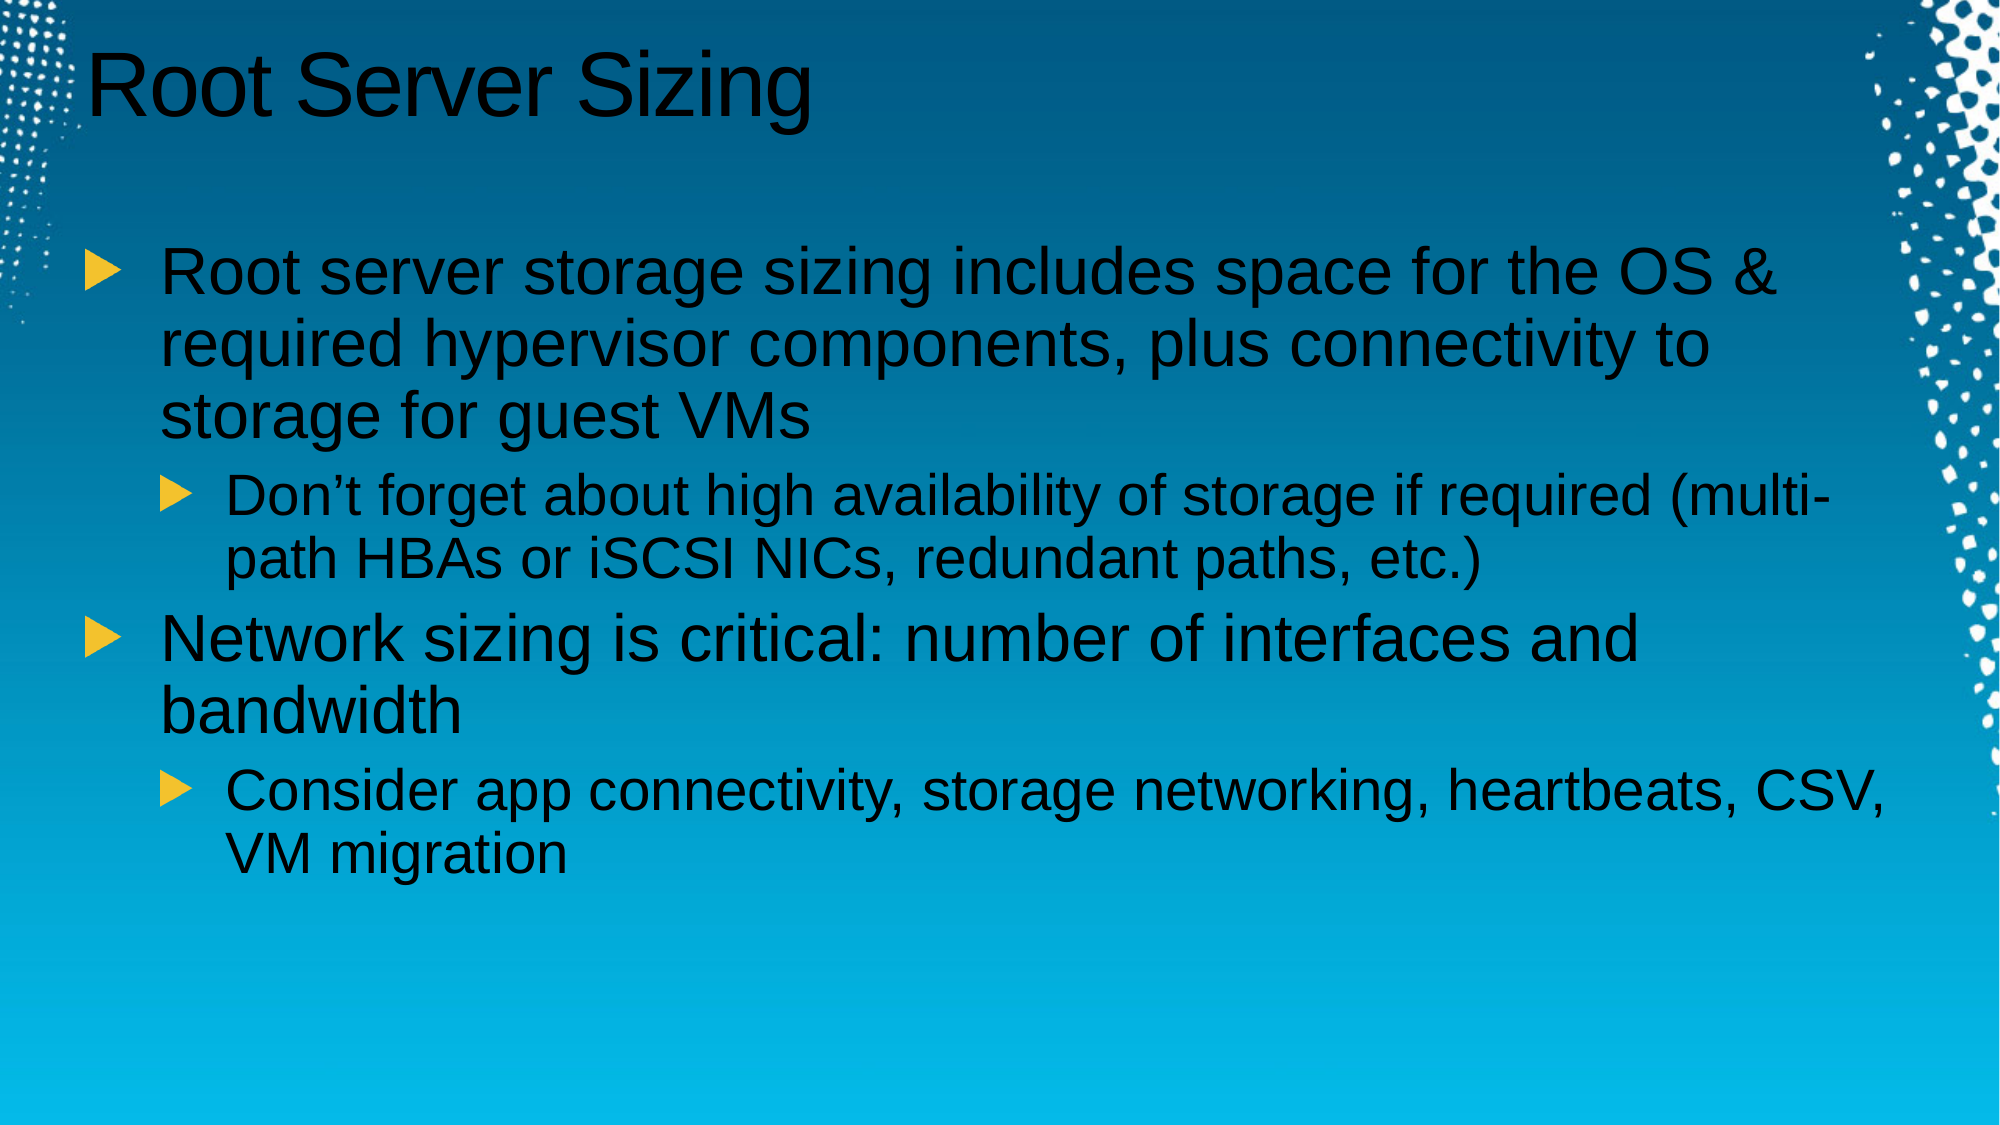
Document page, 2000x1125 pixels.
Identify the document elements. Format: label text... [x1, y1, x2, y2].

picture [1991, 747, 2000, 765]
picture [438, 562, 473, 577]
picture [18, 13, 26, 19]
picture [1968, 481, 1978, 492]
picture [1935, 0, 2000, 306]
picture [779, 774, 791, 809]
picture [508, 843, 533, 872]
picture [26, 57, 34, 68]
picture [1593, 780, 1609, 809]
picture [524, 562, 549, 577]
picture [926, 780, 948, 809]
picture [1898, 188, 1912, 198]
picture [1928, 399, 1939, 415]
picture [592, 780, 614, 809]
picture [1919, 367, 1930, 378]
picture [984, 627, 988, 660]
picture [167, 616, 201, 660]
picture [240, 562, 254, 577]
picture [968, 627, 972, 660]
picture [201, 698, 233, 732]
picture [441, 698, 458, 732]
picture [699, 780, 710, 809]
picture [1199, 774, 1211, 809]
picture [1935, 177, 1945, 189]
picture [1482, 627, 1508, 660]
picture [1960, 392, 1970, 403]
picture [249, 698, 266, 732]
picture [938, 562, 961, 577]
picture [1679, 774, 1691, 809]
picture [476, 837, 488, 872]
picture [1276, 619, 1291, 660]
picture [1068, 562, 1082, 577]
picture [270, 834, 307, 872]
picture [1892, 212, 1902, 216]
picture [38, 74, 47, 80]
picture [428, 843, 432, 872]
picture [432, 686, 437, 732]
picture [10, 69, 17, 78]
picture [1114, 627, 1118, 660]
picture [47, 0, 57, 10]
picture [541, 843, 545, 872]
picture [1972, 312, 1985, 322]
picture [161, 771, 190, 805]
picture [1616, 780, 1641, 809]
picture [1243, 627, 1247, 660]
picture [919, 626, 936, 660]
picture [0, 24, 9, 33]
picture [86, 250, 119, 289]
picture [427, 627, 453, 660]
picture [1963, 589, 1976, 607]
picture [41, 59, 48, 67]
picture [820, 626, 852, 660]
picture [1946, 155, 1961, 167]
picture [297, 686, 302, 732]
picture [1935, 431, 1946, 449]
picture [1930, 291, 1941, 297]
picture [1963, 535, 1977, 550]
picture [1549, 780, 1553, 809]
picture [1312, 562, 1334, 577]
picture [786, 626, 812, 660]
picture [1963, 278, 1976, 291]
picture [857, 562, 879, 577]
picture [475, 627, 500, 660]
picture [1585, 769, 1590, 809]
picture [1988, 547, 2000, 561]
picture [1237, 780, 1254, 809]
picture [1963, 335, 1972, 344]
picture [1941, 324, 1952, 332]
picture [1296, 626, 1325, 660]
picture [666, 780, 677, 809]
picture [362, 843, 372, 872]
picture [1120, 562, 1128, 577]
picture [1216, 780, 1237, 809]
picture [1649, 780, 1676, 809]
picture [1945, 213, 1955, 220]
picture [1374, 626, 1406, 660]
picture [212, 626, 241, 660]
picture [1992, 438, 2000, 448]
picture [9, 84, 15, 91]
picture [45, 16, 55, 24]
picture [1935, 379, 1948, 391]
picture [1313, 769, 1334, 809]
picture [1978, 517, 1987, 527]
picture [1572, 627, 1576, 660]
picture [310, 699, 354, 732]
picture [375, 698, 394, 732]
picture [1168, 562, 1176, 577]
picture [719, 780, 744, 809]
picture [1925, 141, 1935, 155]
picture [1802, 771, 1832, 809]
picture [397, 686, 402, 732]
picture [1984, 349, 1992, 357]
picture [344, 843, 356, 872]
picture [1581, 626, 1598, 660]
picture [751, 619, 766, 660]
picture [271, 780, 296, 809]
picture [1463, 780, 1474, 809]
picture [1004, 562, 1016, 577]
picture [281, 562, 289, 577]
picture [552, 843, 563, 872]
picture [1422, 562, 1444, 577]
picture [683, 626, 709, 660]
picture [0, 40, 9, 45]
picture [1970, 426, 1980, 436]
picture [444, 780, 448, 809]
picture [1698, 780, 1720, 809]
picture [1013, 626, 1028, 660]
picture [296, 562, 304, 577]
picture [16, 143, 21, 151]
picture [1938, 122, 1950, 133]
picture [808, 780, 833, 809]
picture [1230, 562, 1242, 577]
picture [1914, 308, 1929, 326]
picture [1260, 780, 1285, 809]
picture [316, 626, 345, 660]
picture [1983, 404, 1992, 414]
picture [1915, 109, 1924, 119]
picture [971, 562, 985, 577]
picture [1759, 771, 1792, 809]
picture [990, 562, 994, 577]
picture [1914, 164, 1923, 177]
picture [866, 780, 891, 821]
picture [606, 562, 636, 577]
picture [1366, 780, 1377, 809]
picture [355, 627, 359, 660]
picture [910, 627, 914, 660]
picture [13, 41, 25, 49]
picture [1952, 502, 1967, 516]
picture [30, 14, 40, 23]
picture [1023, 780, 1050, 809]
picture [1922, 200, 1934, 207]
picture [751, 780, 773, 809]
picture [1411, 626, 1437, 660]
picture [1988, 691, 2000, 709]
picture [1926, 344, 1939, 358]
picture [336, 780, 358, 809]
picture [545, 780, 550, 821]
picture [6, 97, 12, 105]
picture [377, 614, 401, 660]
picture [1979, 657, 1995, 676]
picture [1101, 562, 1113, 577]
picture [971, 780, 996, 809]
picture [411, 780, 436, 809]
picture [1946, 525, 1956, 533]
picture [479, 780, 506, 809]
picture [305, 780, 309, 809]
picture [175, 698, 193, 732]
picture [1566, 774, 1578, 809]
picture [1995, 582, 2000, 595]
picture [622, 780, 647, 809]
picture [816, 562, 849, 577]
picture [953, 774, 965, 809]
picture [161, 476, 190, 510]
picture [1149, 780, 1160, 809]
picture [55, 62, 62, 69]
picture [1914, 274, 1920, 291]
picture [1355, 780, 1359, 809]
picture [24, 72, 32, 79]
picture [1516, 780, 1543, 809]
picture [1075, 626, 1104, 660]
picture [403, 562, 432, 577]
picture [1004, 780, 1008, 809]
picture [688, 780, 692, 809]
picture [1921, 0, 1934, 8]
picture [42, 31, 53, 39]
picture [525, 627, 529, 660]
picture [378, 780, 392, 809]
picture [1889, 152, 1901, 166]
picture [334, 843, 338, 872]
picture [1022, 562, 1026, 577]
picture [396, 843, 417, 884]
picture [1948, 413, 1958, 424]
picture [29, 27, 38, 38]
picture [1354, 614, 1369, 660]
picture [1484, 780, 1509, 809]
picture [1055, 780, 1068, 809]
list Root server storage sizing includes space for the OS & required hypervisor components, plus connectivity to storage for guest VMs Don’t forget about high availability of storage if required (multi-path HBAs or iSCSI NICs, redundant paths, etc.) Network sizing is critical: number of interfaces and bandwidth Consider app connectivity, storage networking, heartbeats, CSV, VM migration [85, 237, 1914, 562]
picture [33, 88, 42, 97]
picture [262, 562, 274, 577]
picture [266, 627, 310, 660]
picture [1607, 626, 1626, 660]
picture [1049, 626, 1067, 660]
picture [1972, 570, 1986, 583]
picture [3, 10, 11, 18]
picture [1444, 626, 1473, 660]
picture [1973, 368, 1982, 380]
picture [1467, 562, 1478, 589]
picture [1990, 492, 2000, 505]
picture [560, 627, 578, 660]
title Root Server Sizing [85, 37, 1914, 138]
picture [446, 843, 473, 872]
picture [1991, 637, 2000, 652]
picture [1994, 382, 2000, 391]
picture [520, 780, 536, 809]
picture [43, 42, 49, 53]
picture [11, 55, 21, 64]
picture [28, 42, 36, 53]
picture [1839, 771, 1872, 809]
picture [1533, 626, 1565, 660]
picture [1981, 604, 2000, 620]
picture [1982, 714, 1993, 729]
picture [993, 626, 1009, 660]
picture [1057, 780, 1078, 821]
picture [1932, 235, 1943, 241]
picture [1911, 223, 1918, 230]
picture [1386, 780, 1399, 809]
picture [1958, 445, 1968, 460]
picture [240, 699, 244, 732]
picture [397, 769, 401, 809]
picture [33, 116, 40, 124]
picture [410, 691, 425, 732]
picture [1152, 626, 1181, 660]
picture [534, 626, 551, 660]
picture [229, 771, 262, 809]
picture [56, 47, 64, 55]
picture [776, 562, 789, 577]
picture [1252, 626, 1269, 660]
picture [1953, 301, 1962, 312]
picture [645, 562, 678, 577]
picture [31, 131, 37, 138]
picture [1169, 780, 1194, 809]
picture [34, 101, 43, 111]
picture [850, 774, 862, 809]
picture [1974, 683, 1985, 694]
picture [478, 562, 500, 577]
picture [1388, 780, 1409, 821]
picture [33, 0, 42, 10]
picture [718, 627, 722, 660]
picture [1408, 562, 1416, 577]
picture [1942, 269, 1953, 276]
picture [1942, 465, 1958, 483]
picture [275, 698, 294, 732]
picture [1955, 557, 1965, 573]
picture [17, 129, 23, 136]
picture [54, 76, 60, 83]
picture [86, 617, 119, 656]
picture [1199, 562, 1204, 589]
picture [687, 562, 717, 577]
picture [1925, 87, 1941, 99]
picture [1920, 257, 1932, 264]
picture [553, 780, 569, 809]
picture [316, 780, 327, 809]
picture [1265, 562, 1273, 577]
picture [1969, 625, 1985, 642]
picture [16, 22, 23, 34]
picture [1452, 769, 1456, 809]
picture [0, 155, 5, 163]
picture [1138, 780, 1142, 809]
picture [655, 780, 659, 809]
picture [1955, 246, 1965, 256]
picture [230, 562, 235, 589]
picture [394, 843, 407, 872]
picture [1187, 614, 1202, 660]
picture [1980, 460, 1987, 469]
picture [562, 627, 587, 674]
picture [1040, 614, 1045, 660]
picture [18, 0, 29, 6]
picture [1373, 562, 1396, 577]
picture [947, 627, 964, 660]
picture [1335, 627, 1339, 660]
picture [631, 627, 657, 660]
picture [512, 780, 517, 821]
picture [166, 686, 171, 732]
picture [1088, 780, 1113, 809]
picture [1957, 187, 1971, 200]
picture [1249, 562, 1257, 577]
picture [1209, 562, 1223, 577]
picture [1629, 614, 1634, 660]
picture [228, 834, 261, 872]
picture [1293, 780, 1297, 809]
picture [1950, 359, 1960, 366]
picture [1929, 27, 1945, 45]
picture [247, 619, 262, 660]
picture [1087, 562, 1091, 577]
picture [1993, 321, 2000, 339]
picture [58, 32, 66, 41]
